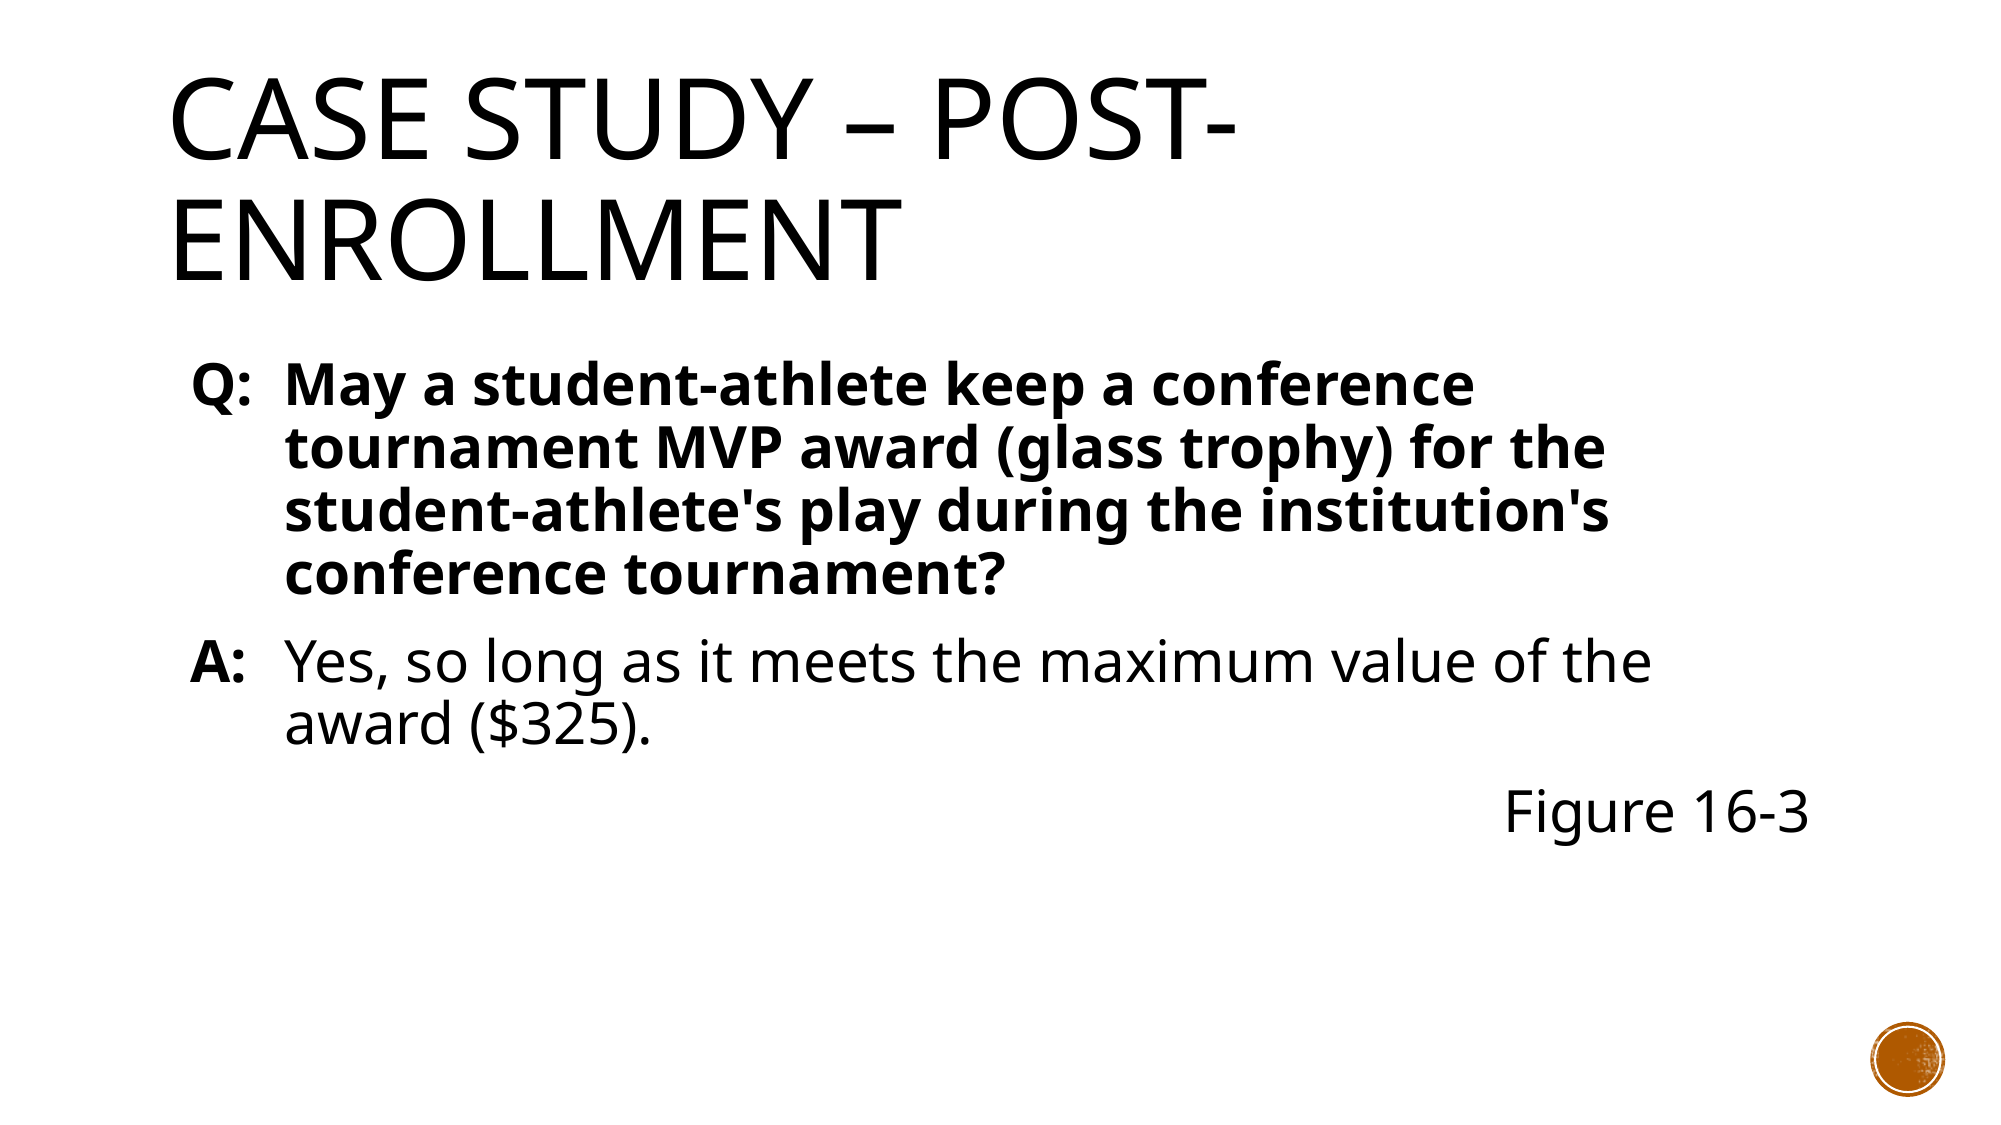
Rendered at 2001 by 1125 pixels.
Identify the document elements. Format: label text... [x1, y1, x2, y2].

title Case Study – Post-Enrollment [151, 51, 1802, 316]
list Q: May a student-athlete keep a conference tournament MVP award (glass trophy) for the student-athlete's play during the institution's conference tournament? A: Yes, so long as it meets the maximum value of the award ($325). Figure 16-3 [175, 348, 1826, 1078]
